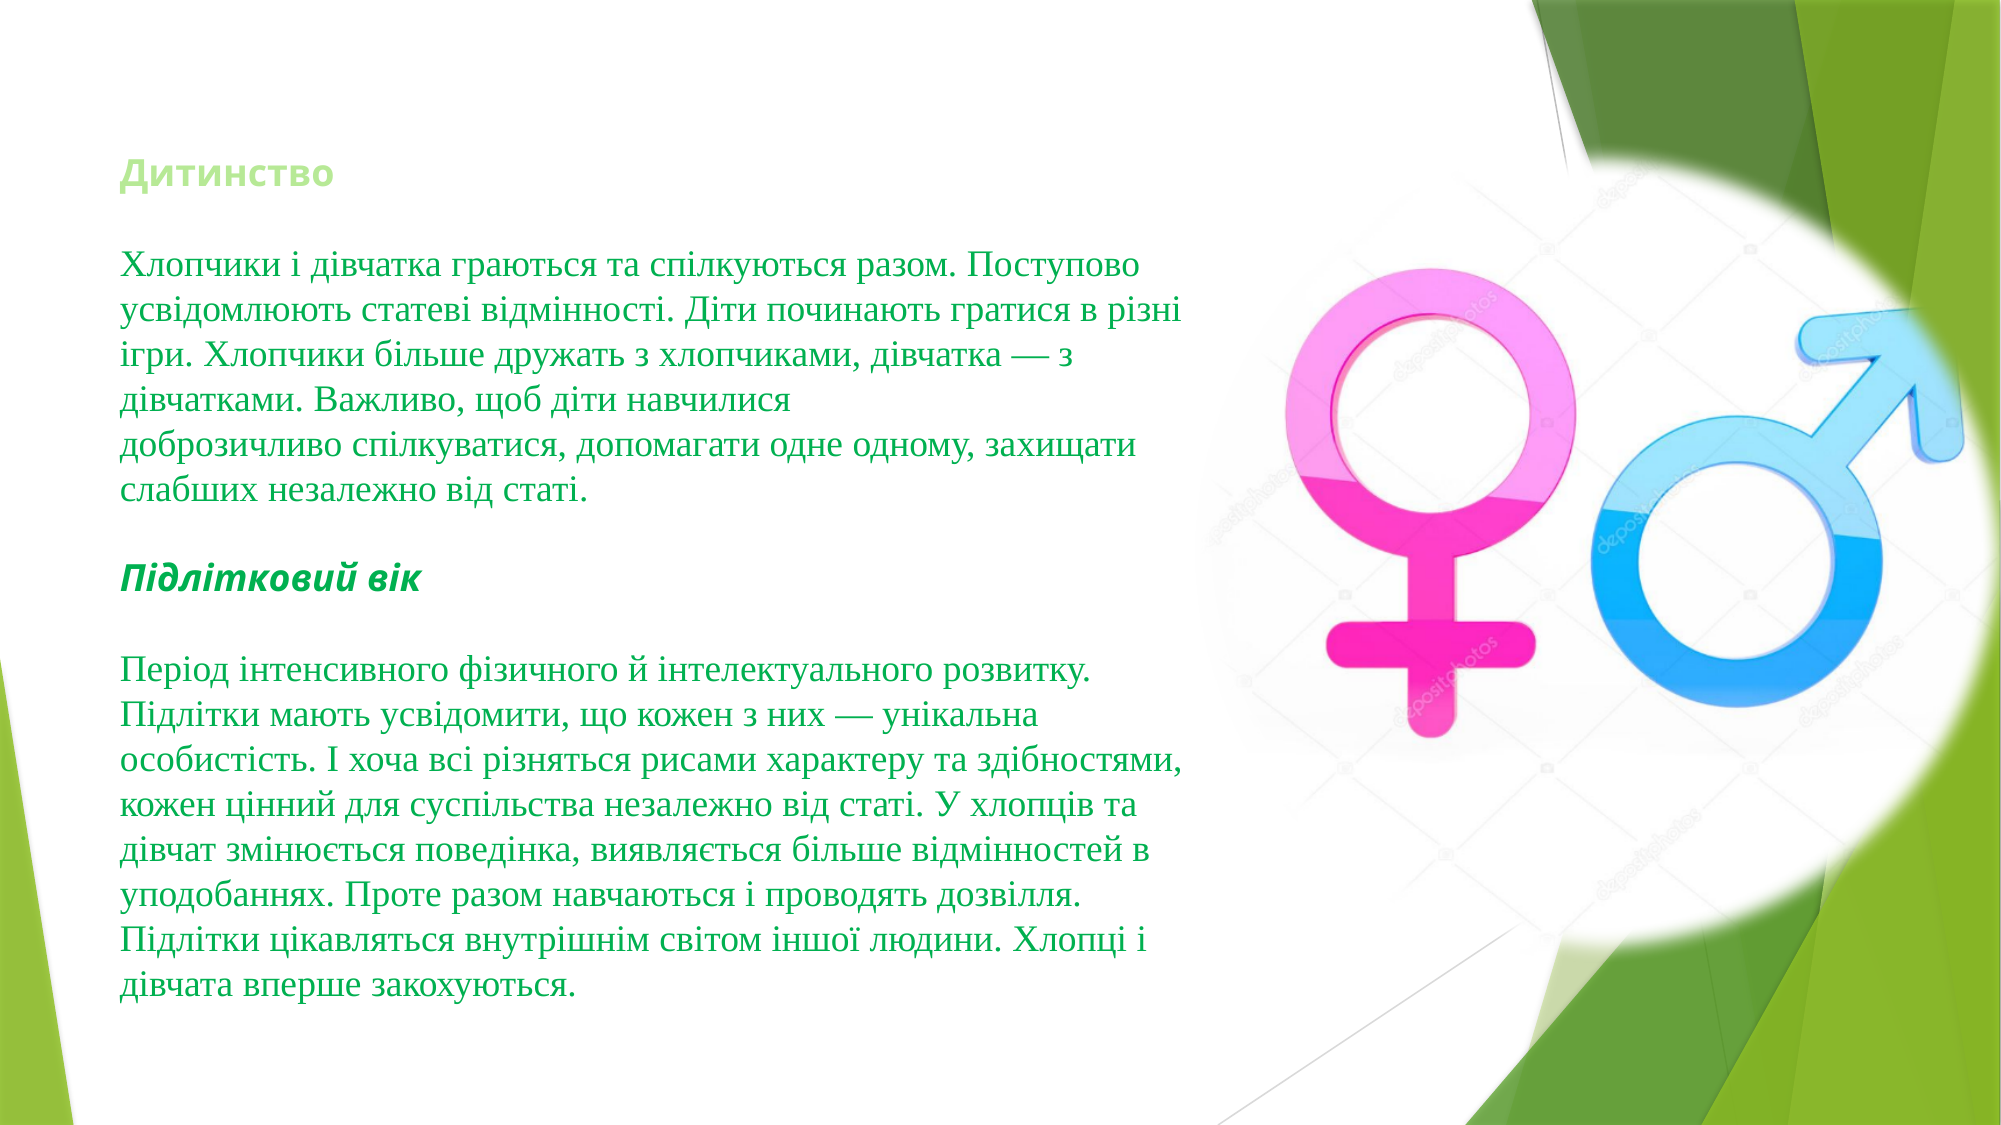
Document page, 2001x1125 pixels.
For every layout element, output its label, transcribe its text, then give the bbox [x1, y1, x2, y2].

picture [1193, 141, 2000, 964]
text_box Дитинство Хлопчики і дівчатка граються та спілкуються разом. Поступово усвідомлюють статеві відмінності. Діти починають гратися в різні ігри. Хлопчики більше дружать з хлопчиками, дівчатка — з дівчатками. Важливо, щоб діти навчилися доброзичливо спілкуватися, допомагати одне одному, захищати слабших незалежно від статі. Підлітковий вік Період інтенсивного фізичного й інтелектуального розвитку. Підлітки мають усвідомити, що кожен з них — унікальна особистість. І хоча всі різняться рисами характеру та здібностями, кожен цінний для суспільства незалежно від статі. У хлопців та дівчат змінюється поведінка, виявляється більше відмінностей в уподобаннях. Проте разом навчаються і проводять дозвілля. Підлітки цікавляться внутрішнім світом іншої людини. Хлопці і дівчата вперше закохуються. [105, 141, 1216, 1125]
